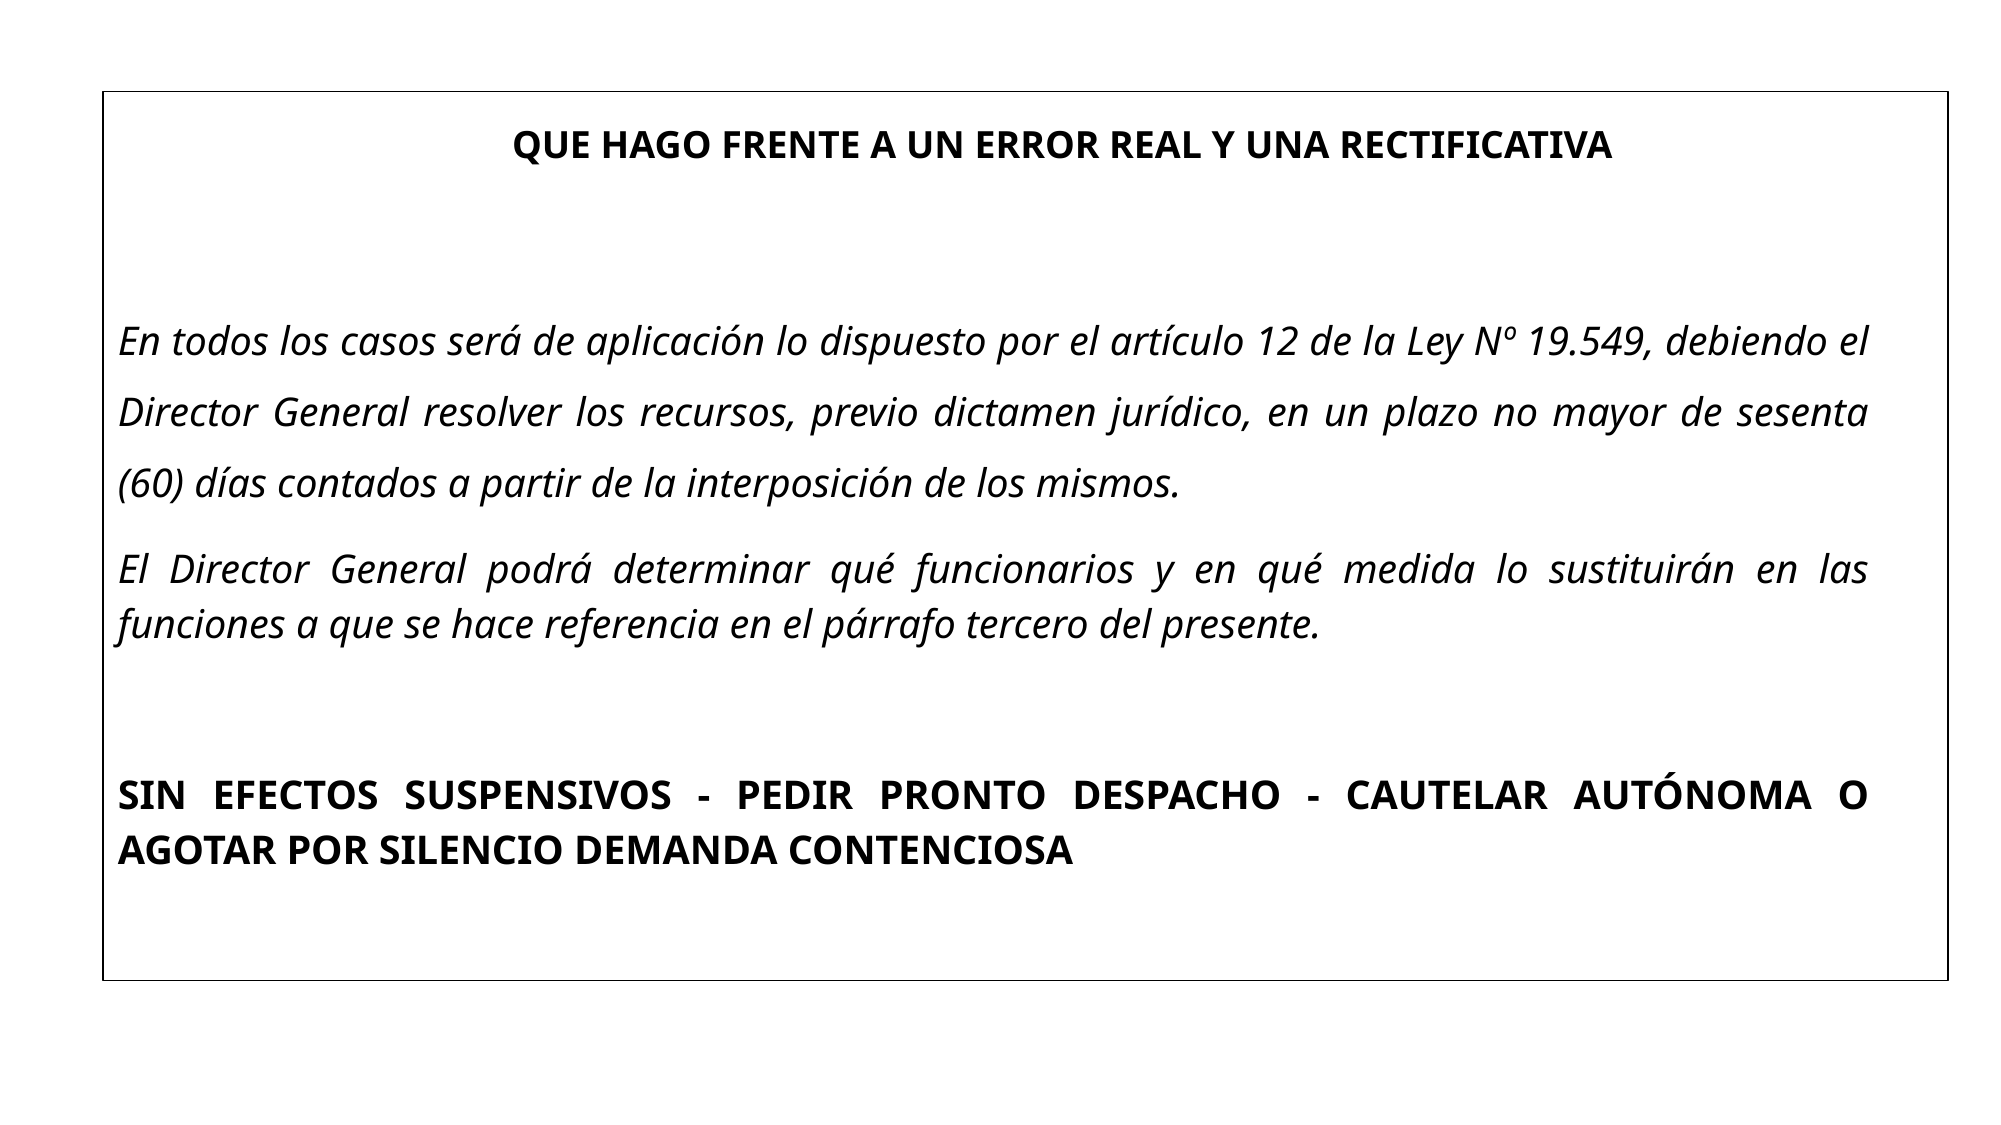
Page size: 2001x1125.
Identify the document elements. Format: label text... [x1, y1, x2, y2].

list QUE HAGO FRENTE A UN ERROR REAL Y UNA RECTIFICATIVA En todos los casos será de aplicación lo dispuesto por el artículo 12 de la Ley Nº 19.549, debiendo el Director General resolver los recursos, previo dictamen jurídico, en un plazo no mayor de sesenta (60) días contados a partir de la interposición de los mismos. El Director General podrá determinar qué funcionarios y en qué medida lo sustituirán en las funciones a que se hace referencia en el párrafo tercero del presente. SIN EFECTOS SUSPENSIVOS - PEDIR PRONTO DESPACHO - CAUTELAR AUTÓNOMA O AGOTAR POR SILENCIO DEMANDA CONTENCIOSA [102, 91, 1948, 981]
